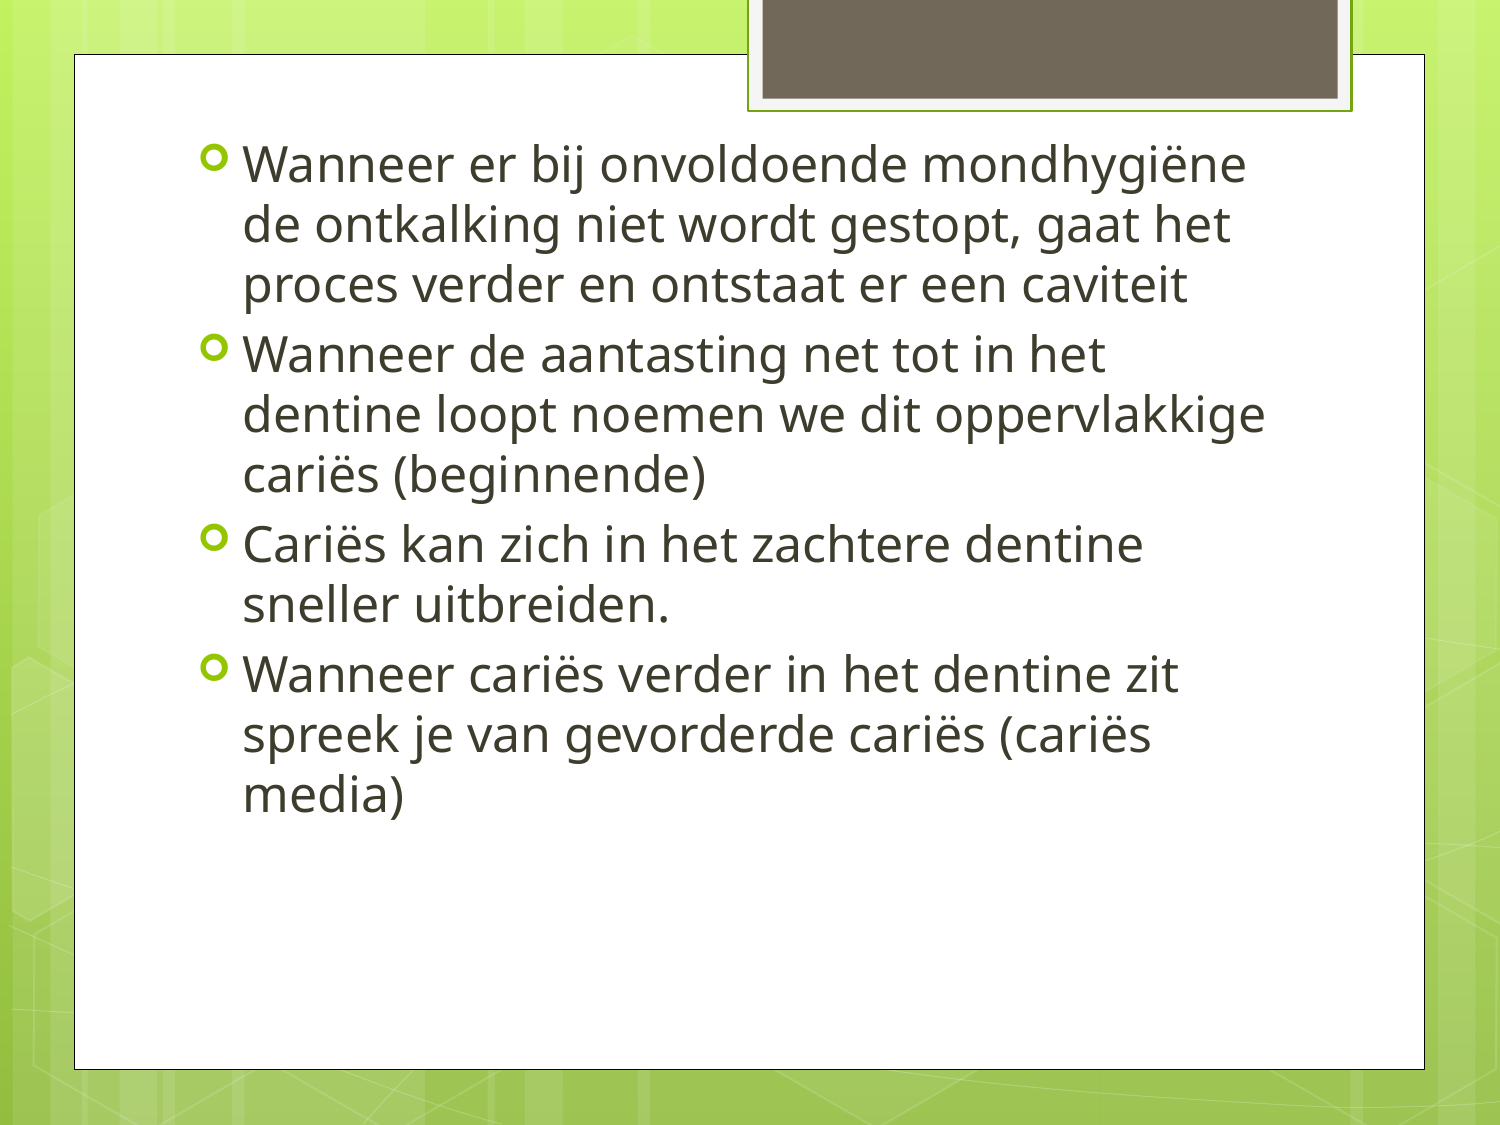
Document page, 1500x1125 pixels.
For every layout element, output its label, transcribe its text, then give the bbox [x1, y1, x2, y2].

list Wanneer er bij onvoldoende mondhygiëne de ontkalking niet wordt gestopt, gaat het proces verder en ontstaat er een caviteit Wanneer de aantasting net tot in het dentine loopt noemen we dit oppervlakkige cariës (beginnende) Cariës kan zich in het zachtere dentine sneller uitbreiden. Wanneer cariës verder in het dentine zit spreek je van gevorderde cariës (cariës media) [171, 125, 1283, 957]
